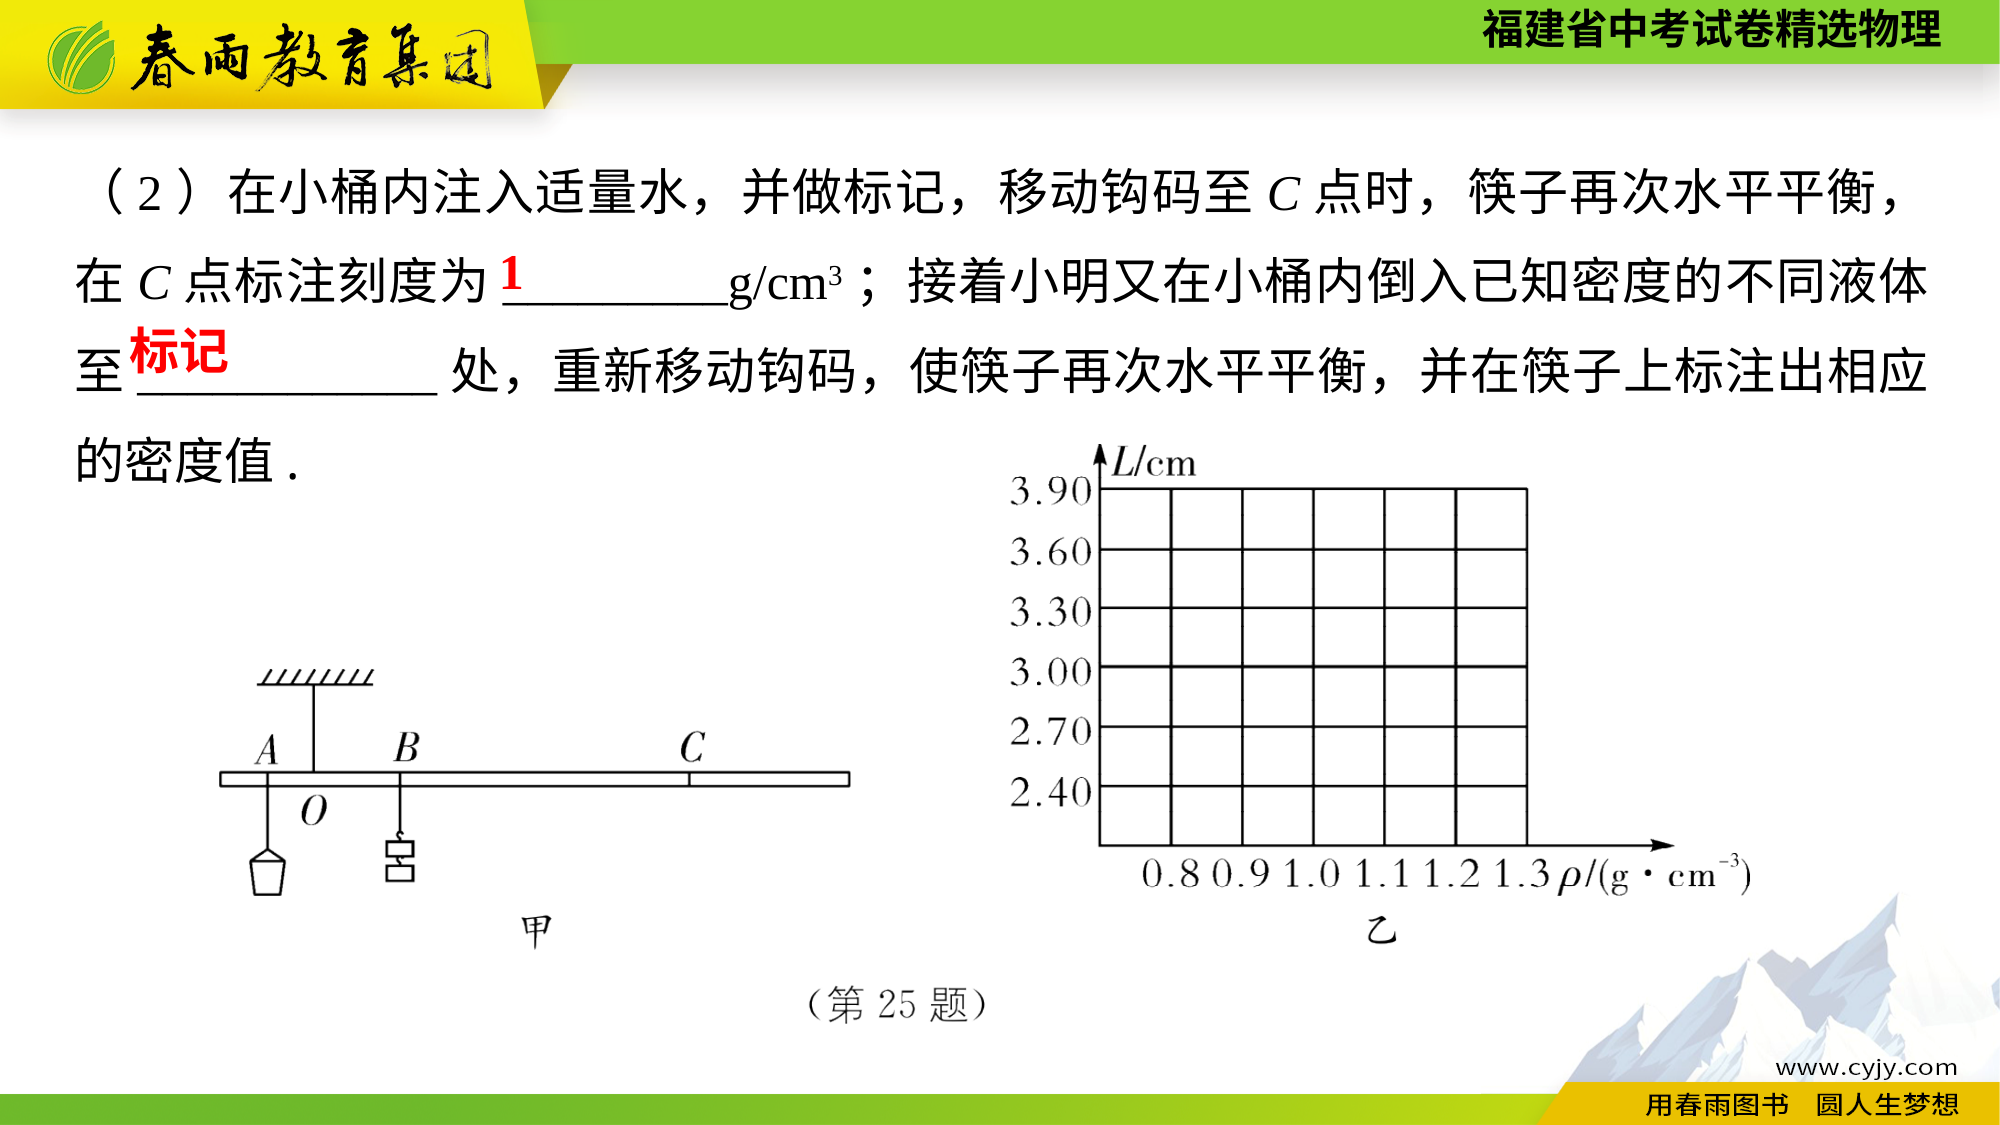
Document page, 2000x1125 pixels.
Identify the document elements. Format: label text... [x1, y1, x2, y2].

list （2）在小桶内注入适量水，并做标记，移动钩码至C点时，筷子再次水平平衡，在C点标注刻度为_________g/cm3；接着小明又在小桶内倒入已知密度的不同液体至____________处，重新移动钩码，使筷子再次水平平衡，并在筷子上标注出相应的密度值. [59, 122, 1944, 502]
picture [0, 0, 2000, 1125]
text_box 标记 [114, 311, 245, 387]
text_box 1 [484, 231, 539, 307]
